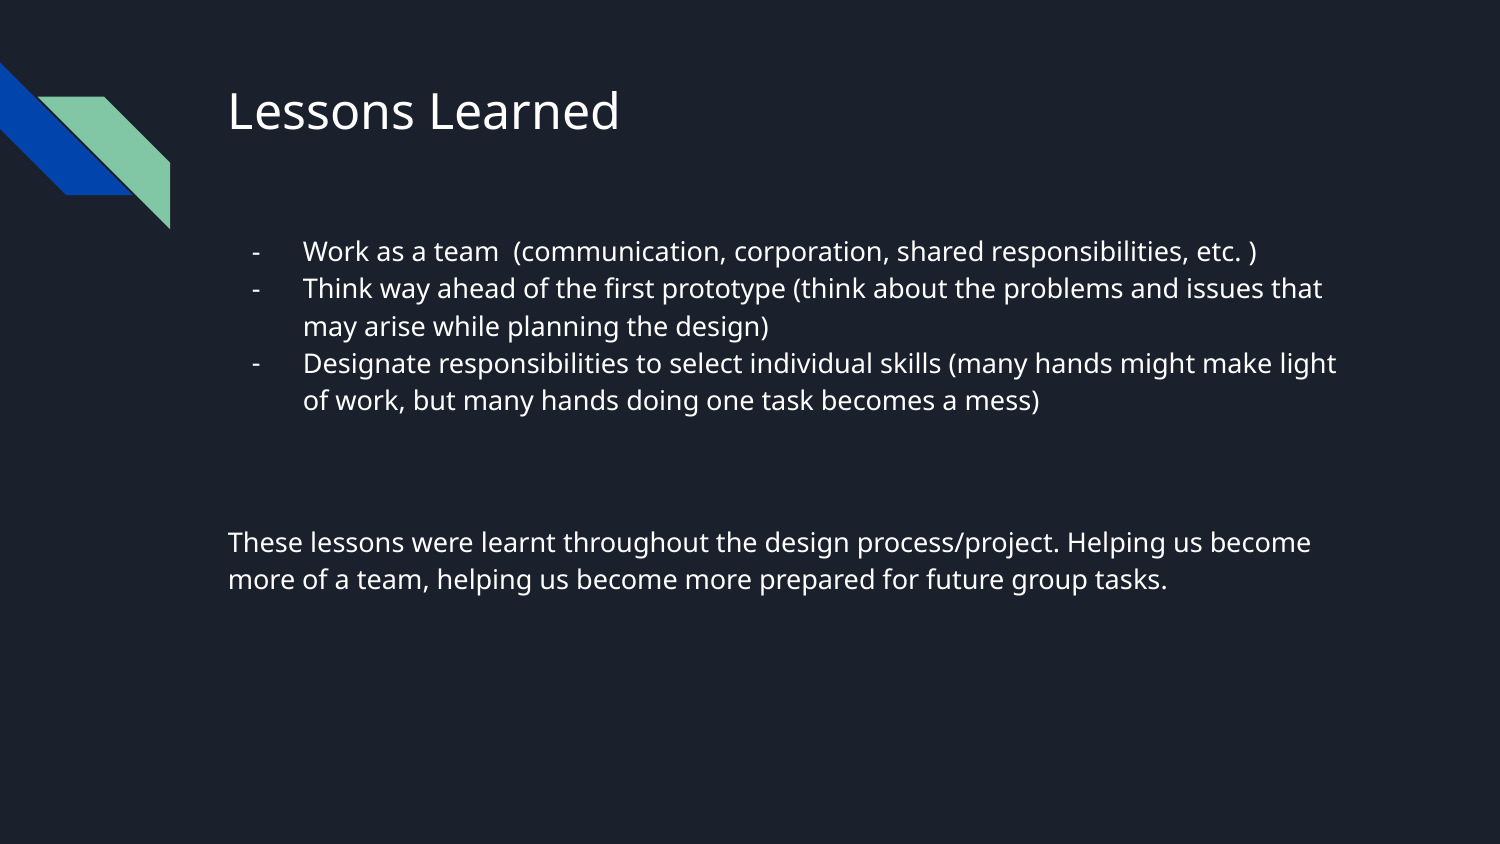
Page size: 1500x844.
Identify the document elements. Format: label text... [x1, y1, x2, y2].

list Work as a team (communication, corporation, shared responsibilities, etc. ) Think way ahead of the first prototype (think about the problems and issues that may arise while planning the design) Designate responsibilities to select individual skills (many hands might make light of work, but many hands doing one task becomes a mess) These lessons were learnt throughout the design process/project. Helping us become more of a team, helping us become more prepared for future group tasks. [212, 214, 1368, 638]
title Lessons Learned [212, 64, 1368, 214]
